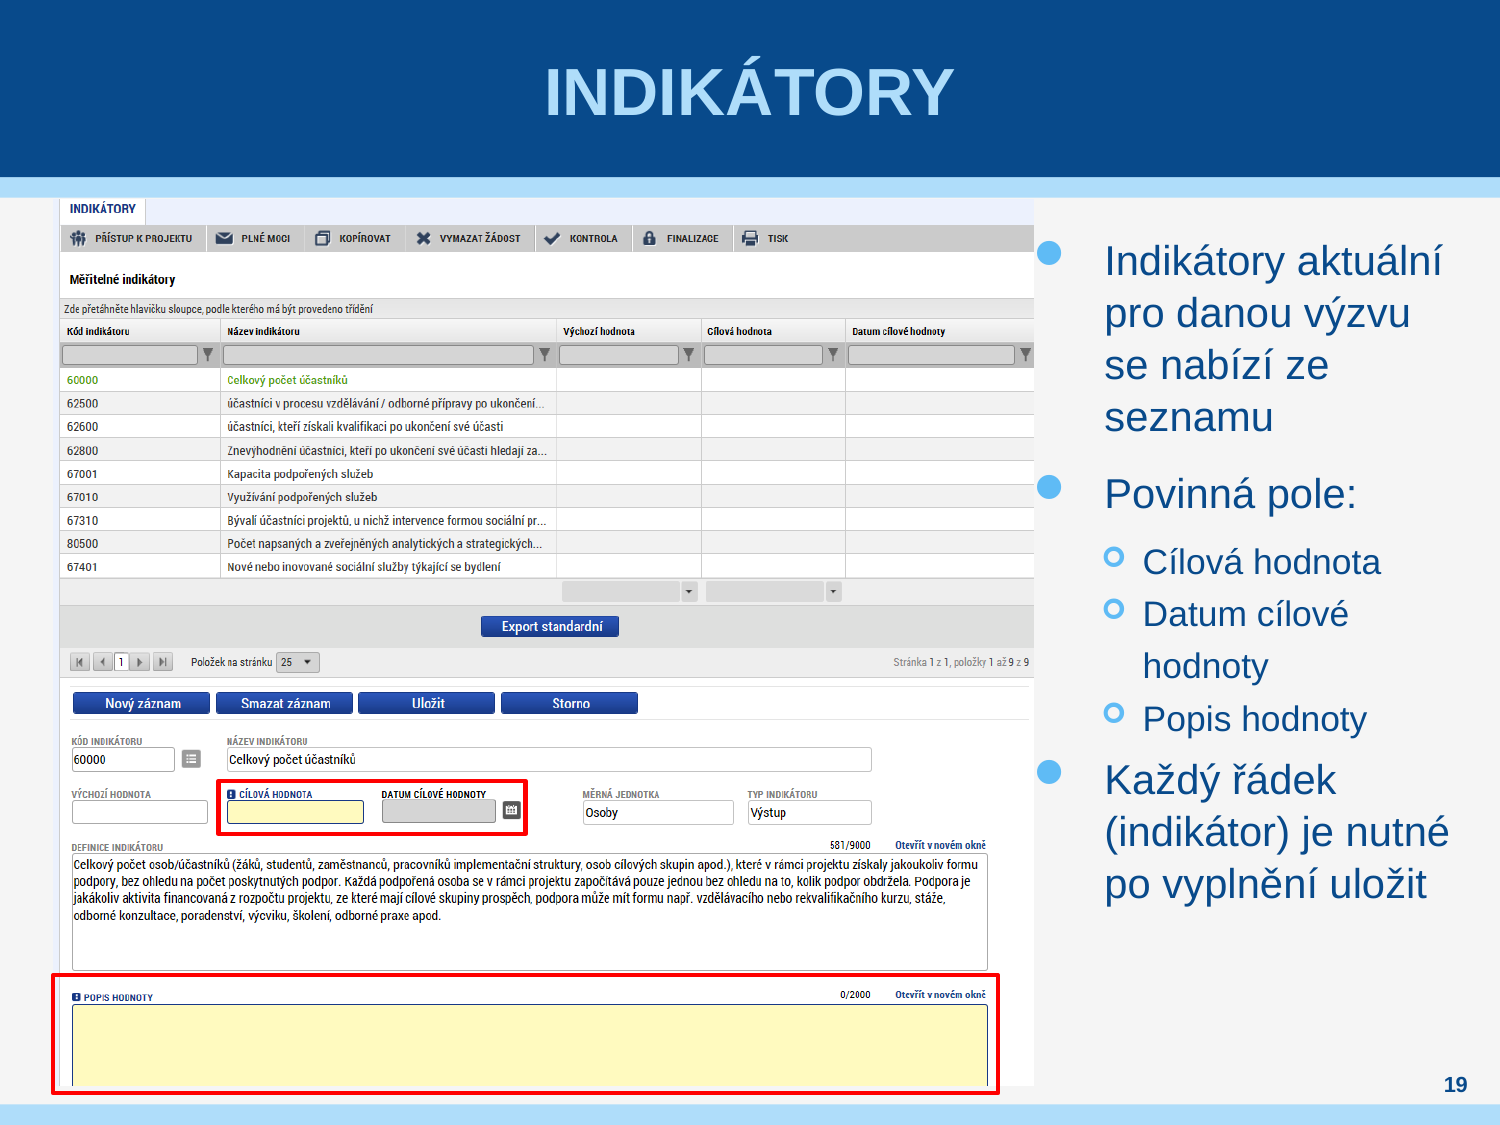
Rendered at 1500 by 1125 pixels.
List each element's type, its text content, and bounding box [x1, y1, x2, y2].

title Indikátory [59, 0, 1441, 178]
list Indikátory aktuální pro danou výzvu se nabízí ze seznamu Povinná pole: Cílová hodnota Datum cílové hodnoty Popis hodnoty Každý řádek (indikátor) je nutné po vyplnění uložit [1038, 231, 1459, 1047]
picture [52, 198, 1034, 1086]
slide_number 19 [1417, 1068, 1495, 1099]
